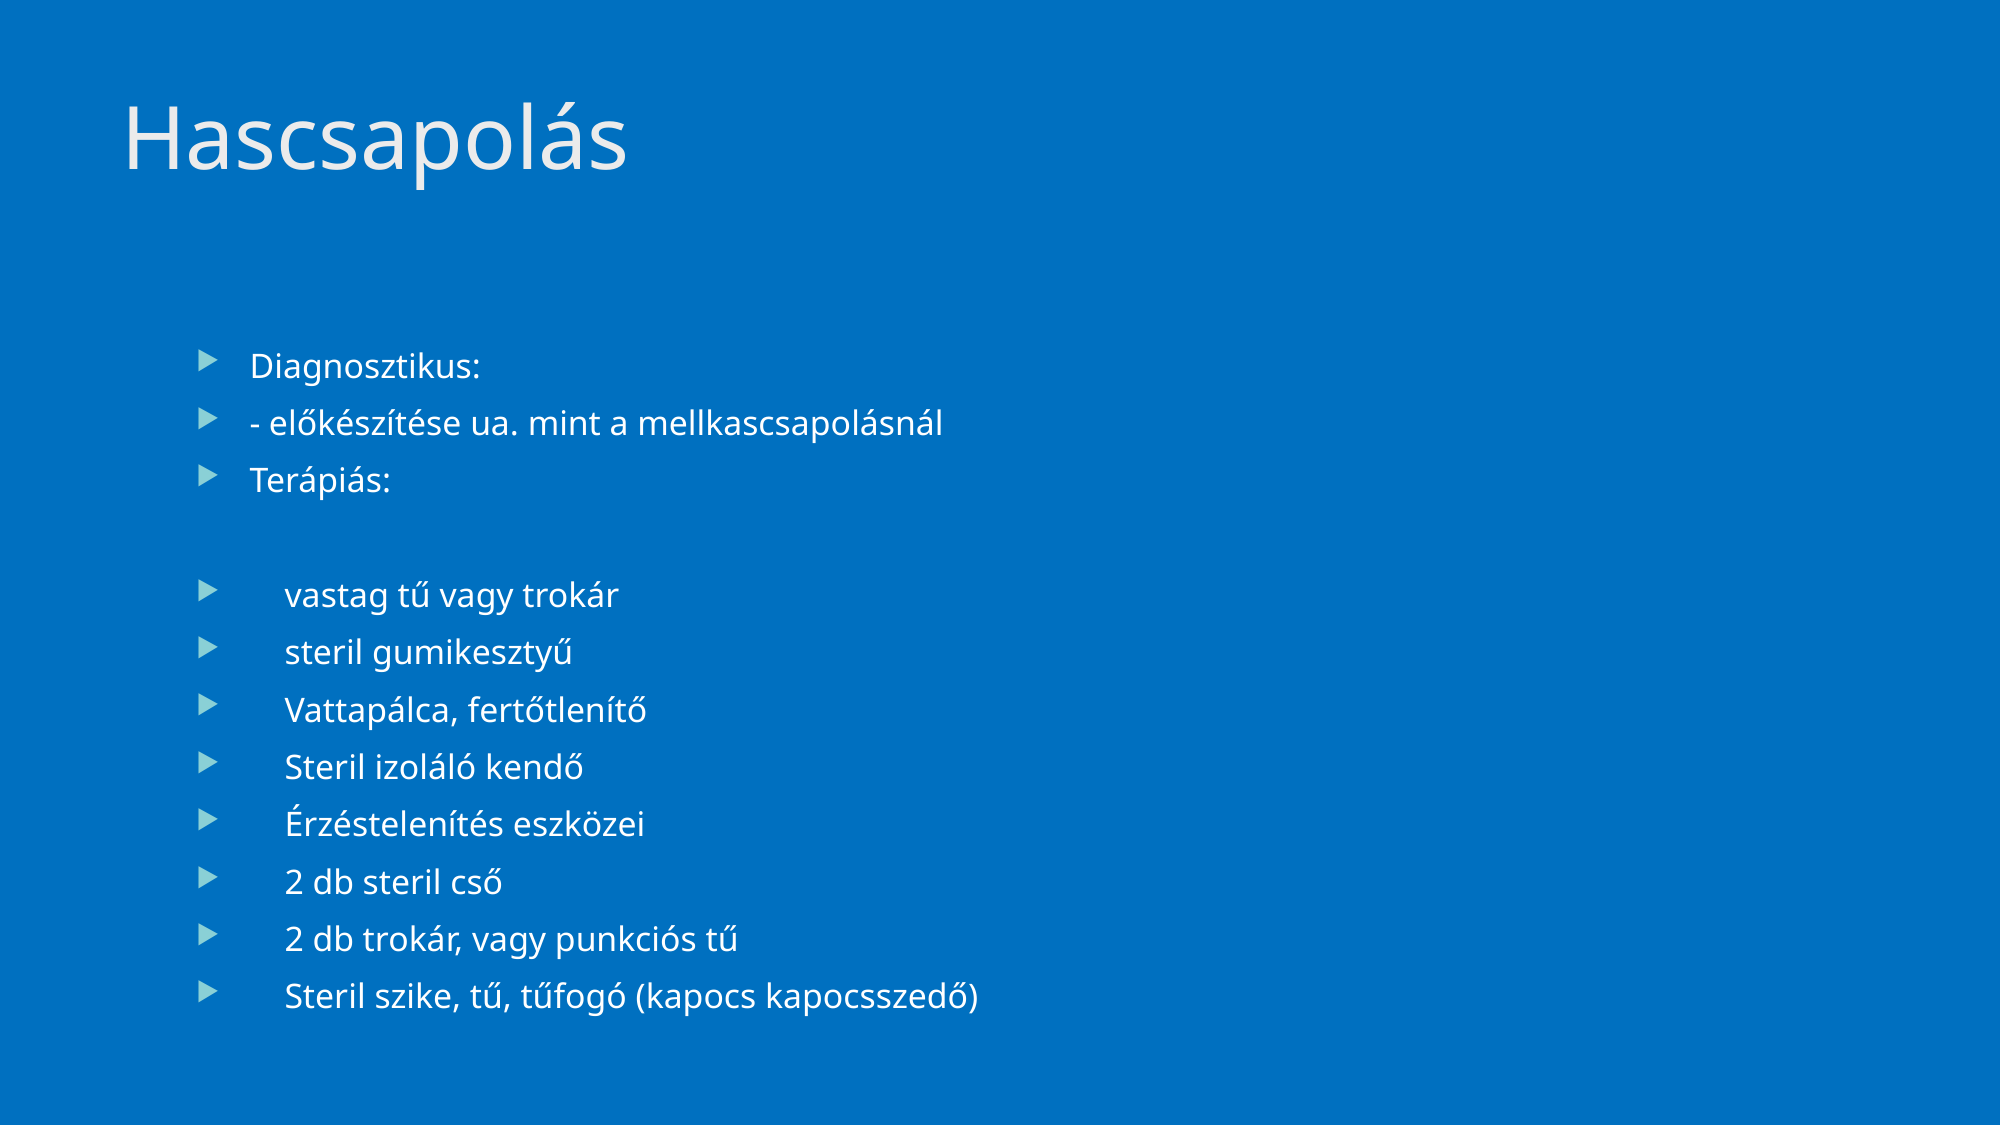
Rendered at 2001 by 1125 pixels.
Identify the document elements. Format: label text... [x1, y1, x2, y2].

title Hascsapolás [106, 74, 1649, 304]
list Diagnosztikus: - előkészítése ua. mint a mellkascsapolásnál Terápiás: vastag tű vagy trokár steril gumikesztyű Vattapálca, fertőtlenítő Steril izoláló kendő Érzéstelenítés eszközei 2 db steril cső 2 db trokár, vagy punkciós tű Steril szike, tű, tűfogó (kapocs kapocsszedő) [181, 336, 1649, 1025]
